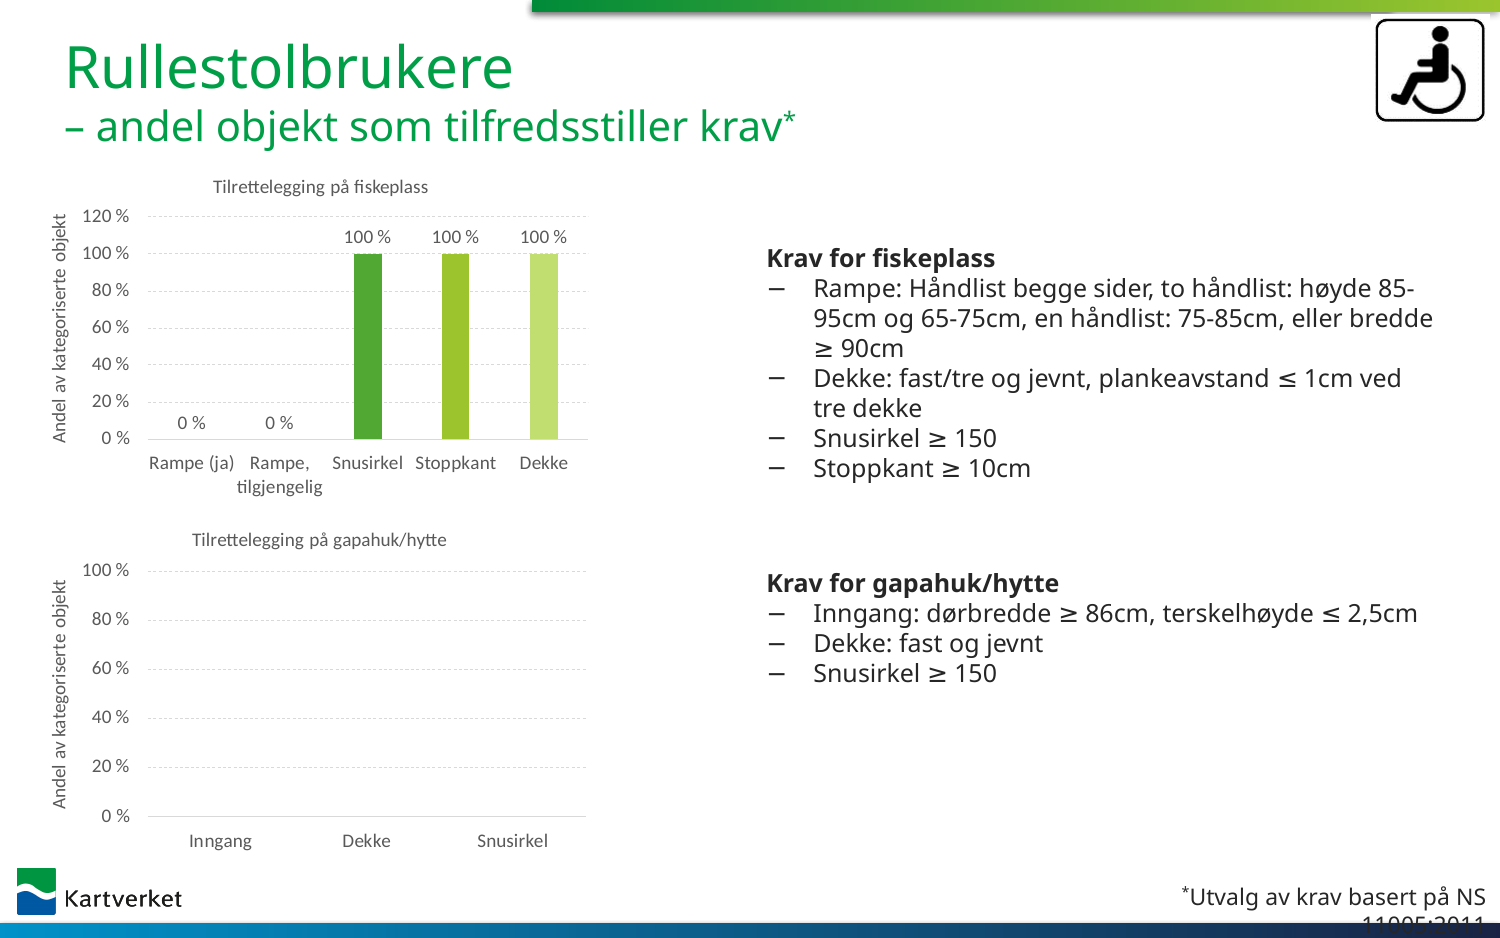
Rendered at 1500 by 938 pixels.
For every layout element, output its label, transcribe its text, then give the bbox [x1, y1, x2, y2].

text_box *Utvalg av krav basert på NS 11005:2011 [1068, 873, 1500, 938]
picture [41, 520, 597, 859]
text_box Krav for fiskeplass Rampe: Håndlist begge sider, to håndlist: høyde 85-95cm og 65-75cm, en håndlist: 75-85cm, eller bredde ≥ 90cm Dekke: fast/tre og jevnt, plankeavstand ≤ 1cm ved tre dekke Snusirkel ≥ 150 Stoppkant ≥ 10cm [751, 235, 1452, 490]
picture [41, 166, 599, 505]
picture [1371, 13, 1491, 127]
text_box Rullestolbrukere – andel objekt som tilfredsstiller krav* [49, 29, 1431, 158]
text_box Krav for gapahuk/hytte Inngang: dørbredde ≥ 86cm, terskelhøyde ≤ 2,5cm Dekke: fast og jevnt Snusirkel ≥ 150 [751, 560, 1452, 695]
